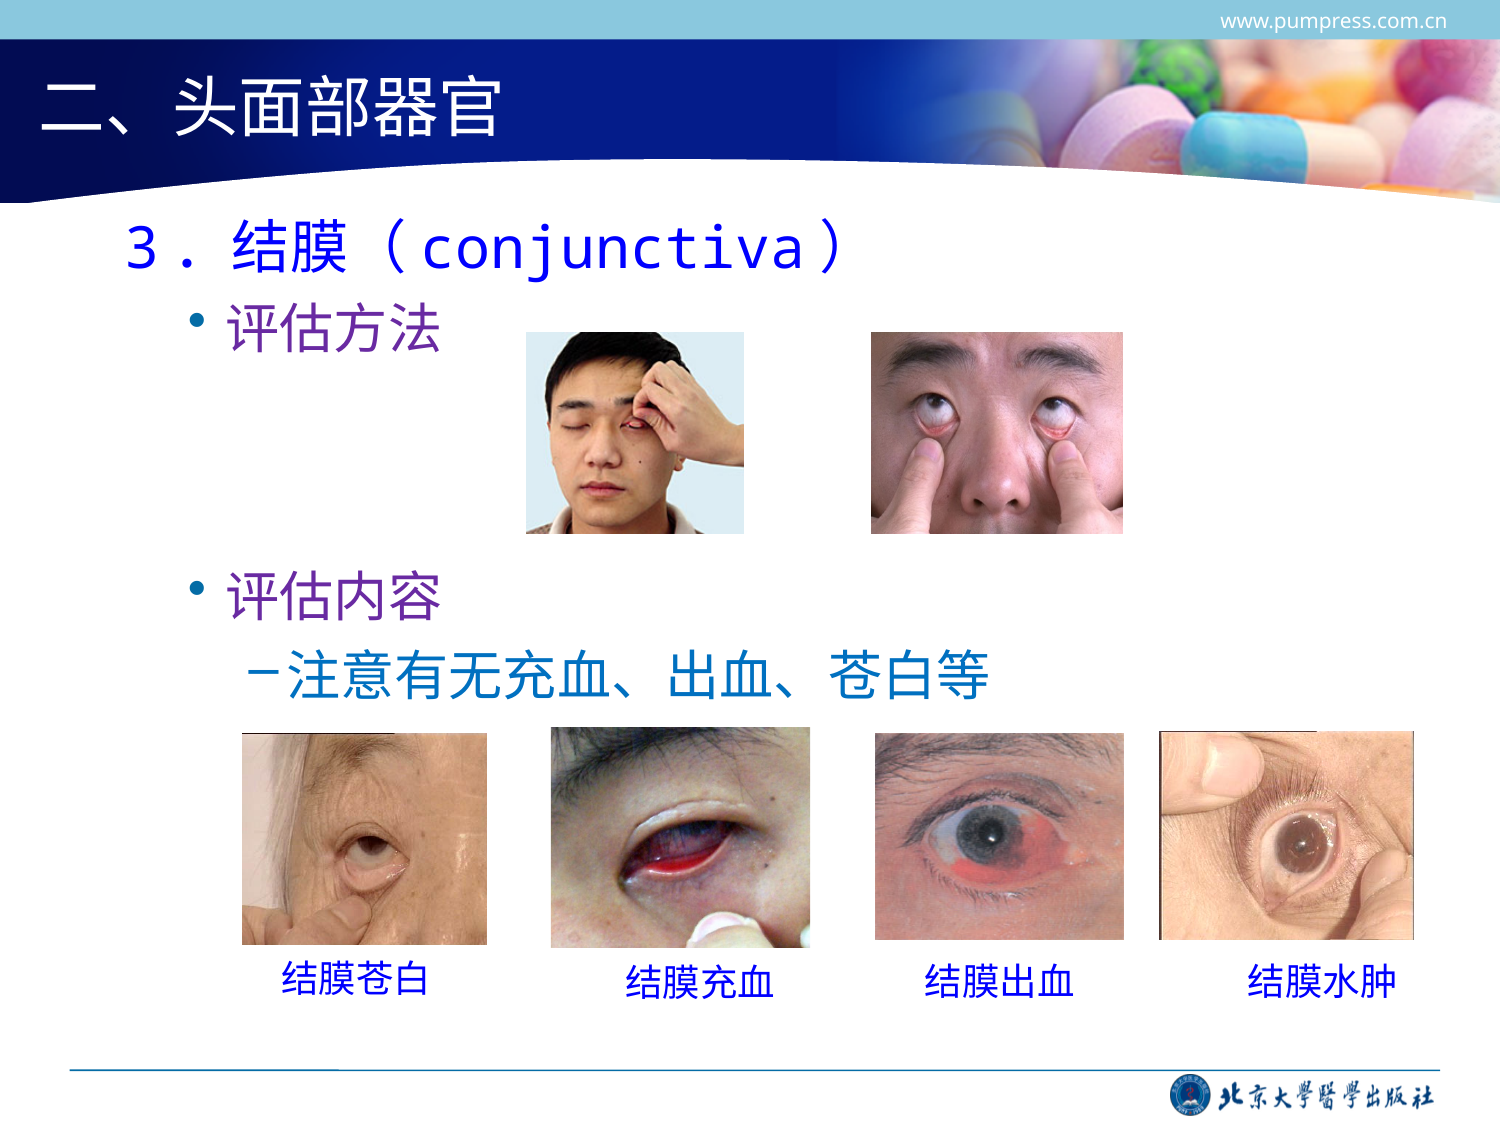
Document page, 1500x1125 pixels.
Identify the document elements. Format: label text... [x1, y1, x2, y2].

text_box 结膜充血 [610, 956, 791, 1012]
text_box 结膜苍白 [266, 952, 446, 1008]
text_box 结膜水肿 [1233, 950, 1413, 1011]
picture [526, 332, 745, 534]
picture [875, 733, 1125, 940]
picture [0, 40, 1500, 203]
title 二、头面部器官 [23, 58, 1349, 152]
text_box 结膜出血 [909, 950, 1090, 1011]
picture [871, 332, 1124, 534]
picture [241, 733, 487, 945]
picture [550, 727, 811, 948]
picture [1159, 731, 1415, 940]
slide_number www.pumpress.com.cn [1024, 0, 1463, 38]
list 3．结膜（conjunctiva） 评估方法 评估内容 注意有无充血、出血、苍白等 [49, 198, 1463, 1026]
picture [1170, 1074, 1436, 1118]
